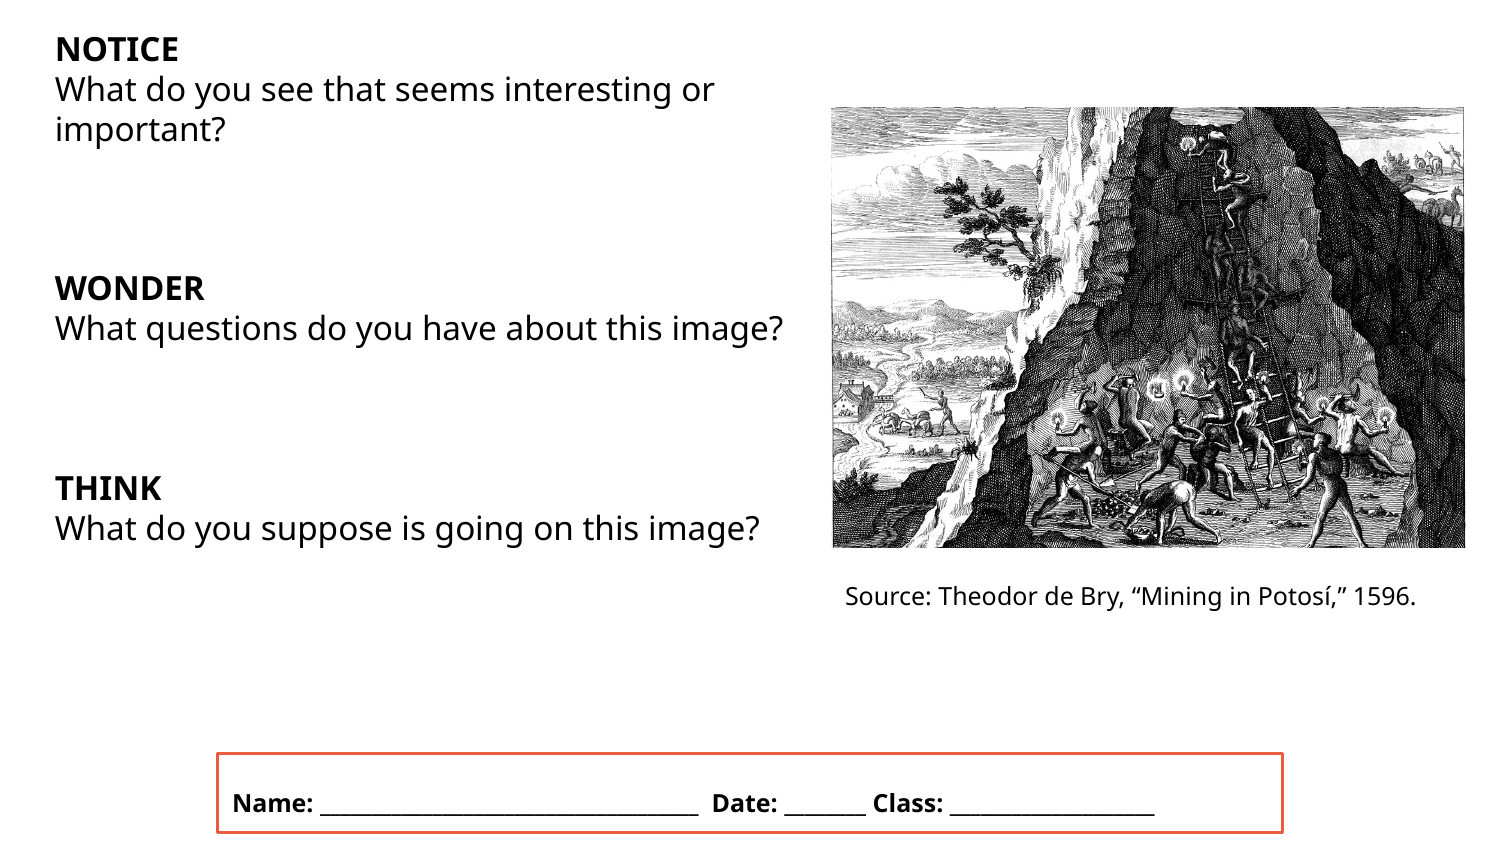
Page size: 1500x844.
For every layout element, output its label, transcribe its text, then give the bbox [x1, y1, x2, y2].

text_box Name: _____________________________________ Date: ________ Class: ____________________ [217, 753, 1283, 833]
text_box Source: Theodor de Bry, “Mining in Potosí,” 1596. [830, 565, 1464, 626]
list NOTICE What do you see that seems interesting or important? WONDER What questions do you have about this image? THINK What do you suppose is going on this image? [43, 22, 821, 808]
picture [831, 107, 1466, 549]
